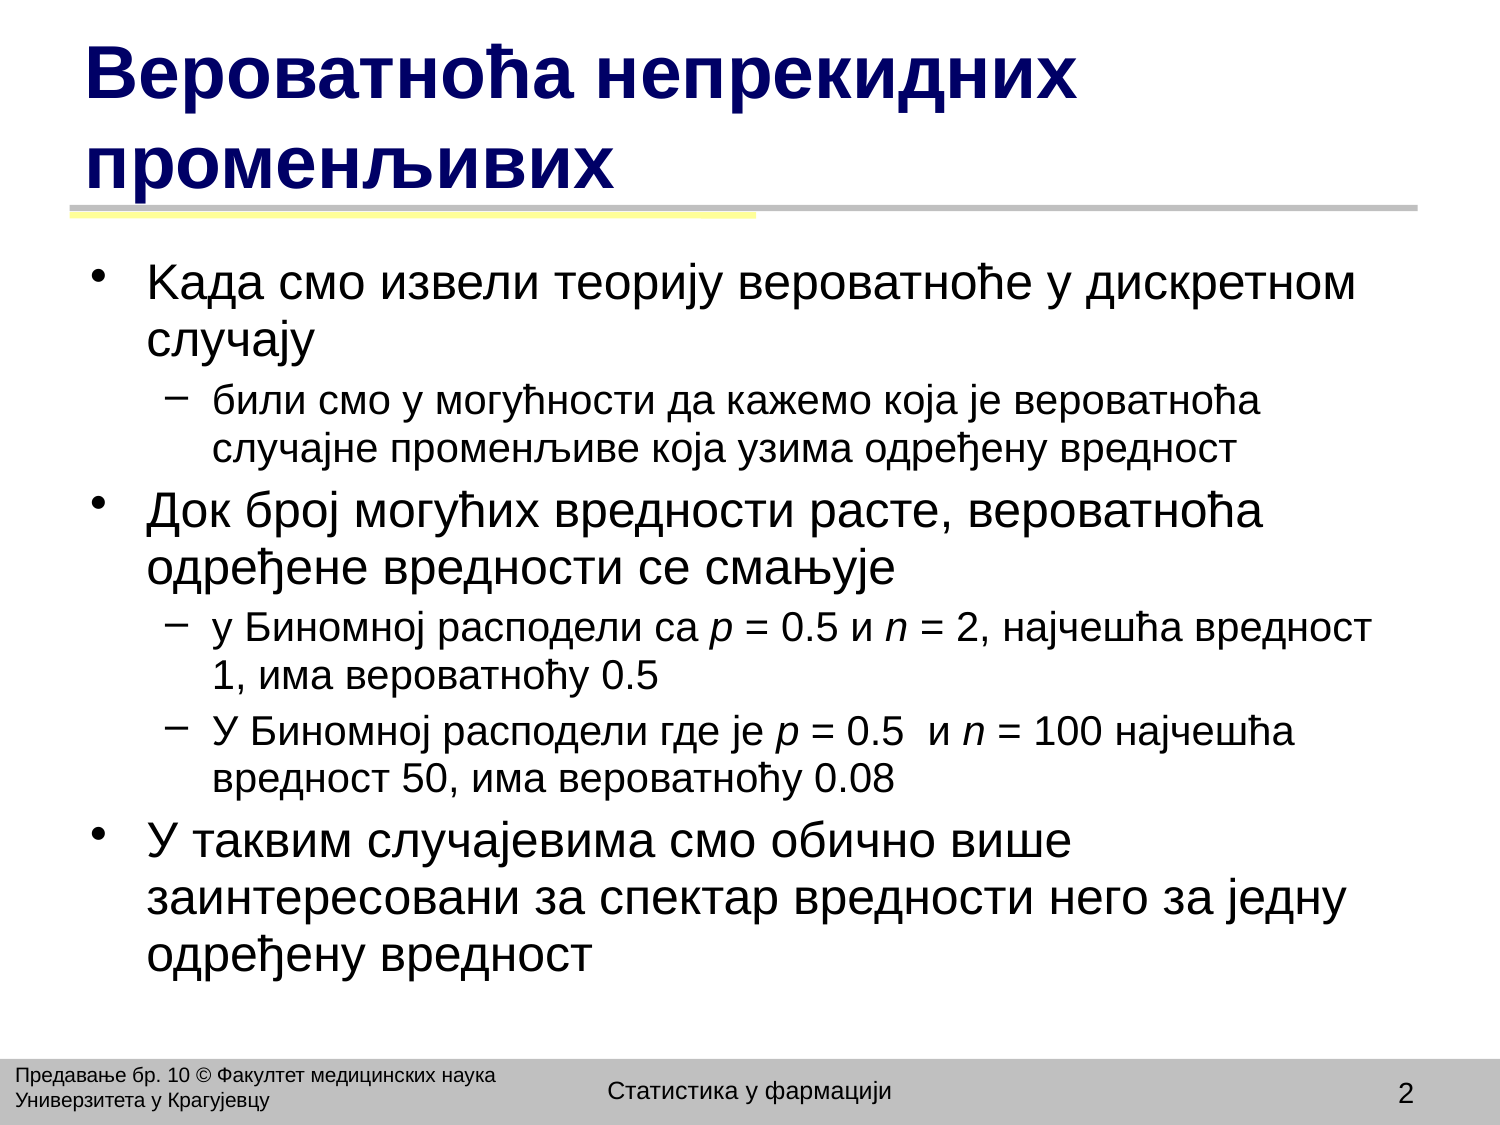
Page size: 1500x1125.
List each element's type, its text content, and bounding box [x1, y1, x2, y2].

slide_number Предавање бр. 10 © Факултет медицинских наука Универзитета у Крагујевцу [0, 1053, 622, 1108]
footer Статистика у фармацији [512, 1066, 988, 1125]
list Kада смо извели теорију вероватноће у дискретном случају били смо у могућности да кажемо која је вероватноћа случајне променљиве која узима одређену вредност Док број могућих вредности расте, вероватноћа одређене вредности се смањује у Биномној расподели са p = 0.5 и n = 2, најчешћа вредност 1, има вероватноћу 0.5 У Биномној расподели где је p = 0.5 и n = 100 најчешћа вредност 50, има вероватноћу 0.08 У таквим случајевима смо обично више заинтересовани за спектар вредности него за једну одређену вредност [74, 246, 1426, 1023]
slide_number 2 [1079, 1066, 1430, 1125]
title Вероватноћа непрекидних променљивих [69, 19, 1426, 208]
